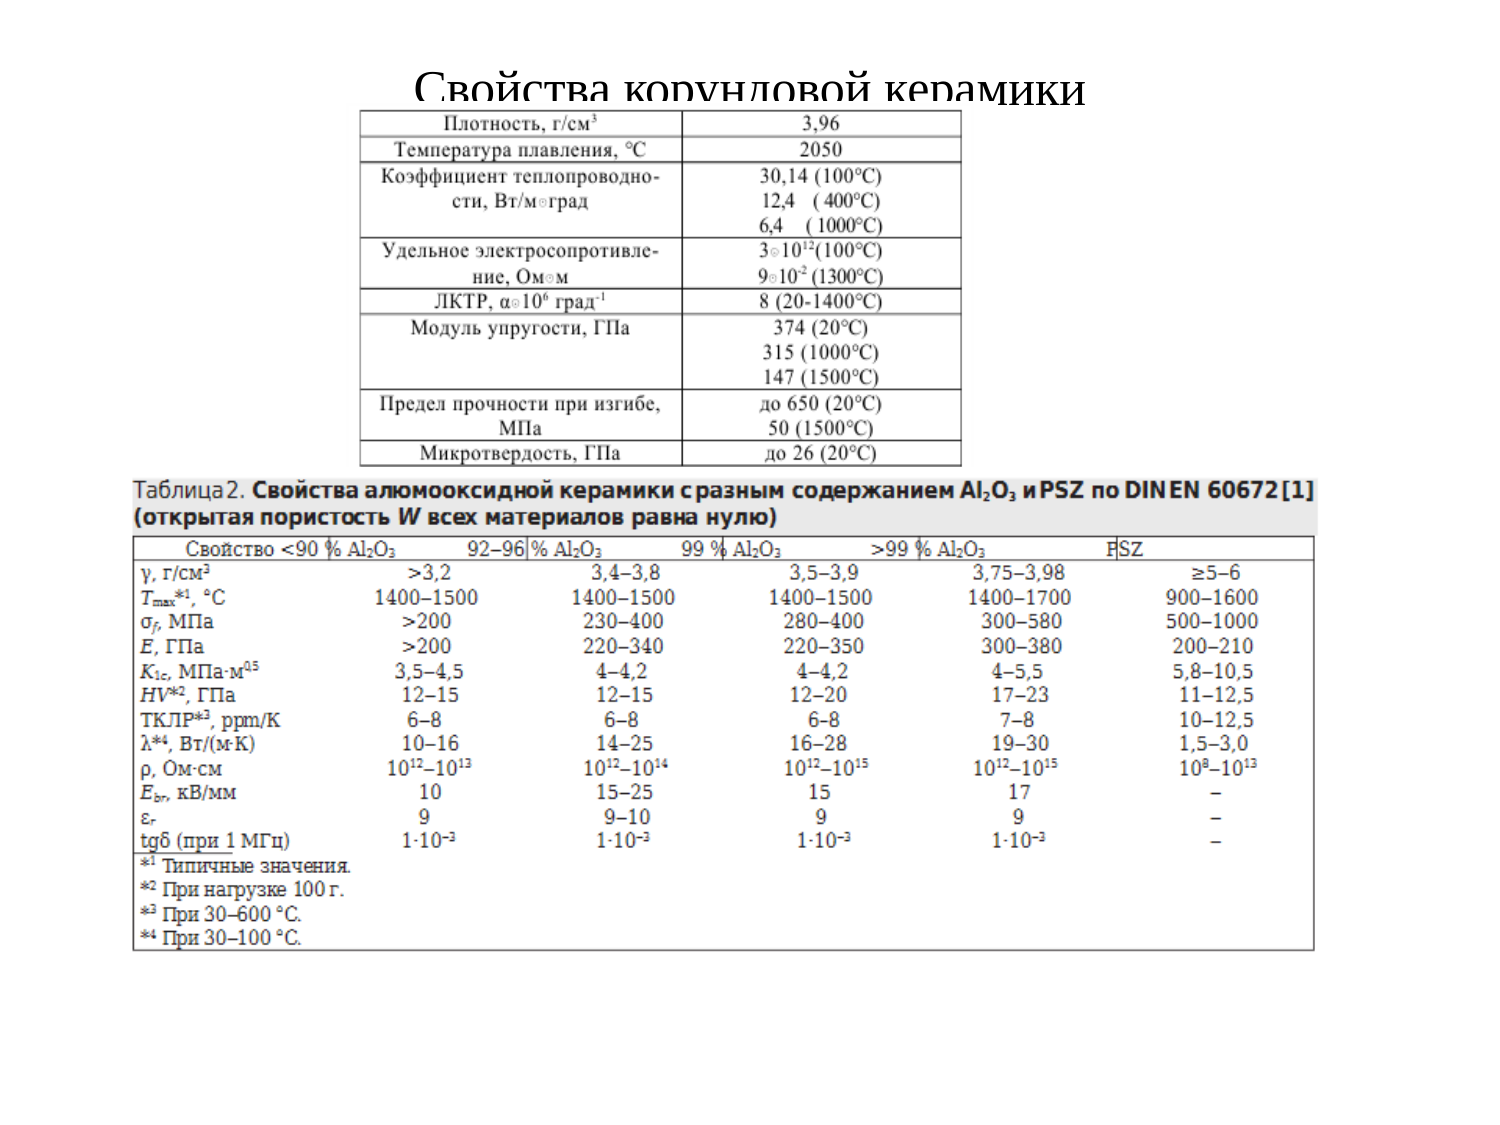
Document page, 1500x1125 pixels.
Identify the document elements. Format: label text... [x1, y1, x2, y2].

picture [100, 101, 1340, 978]
title Свойства корундовой керамики [75, 45, 1425, 126]
